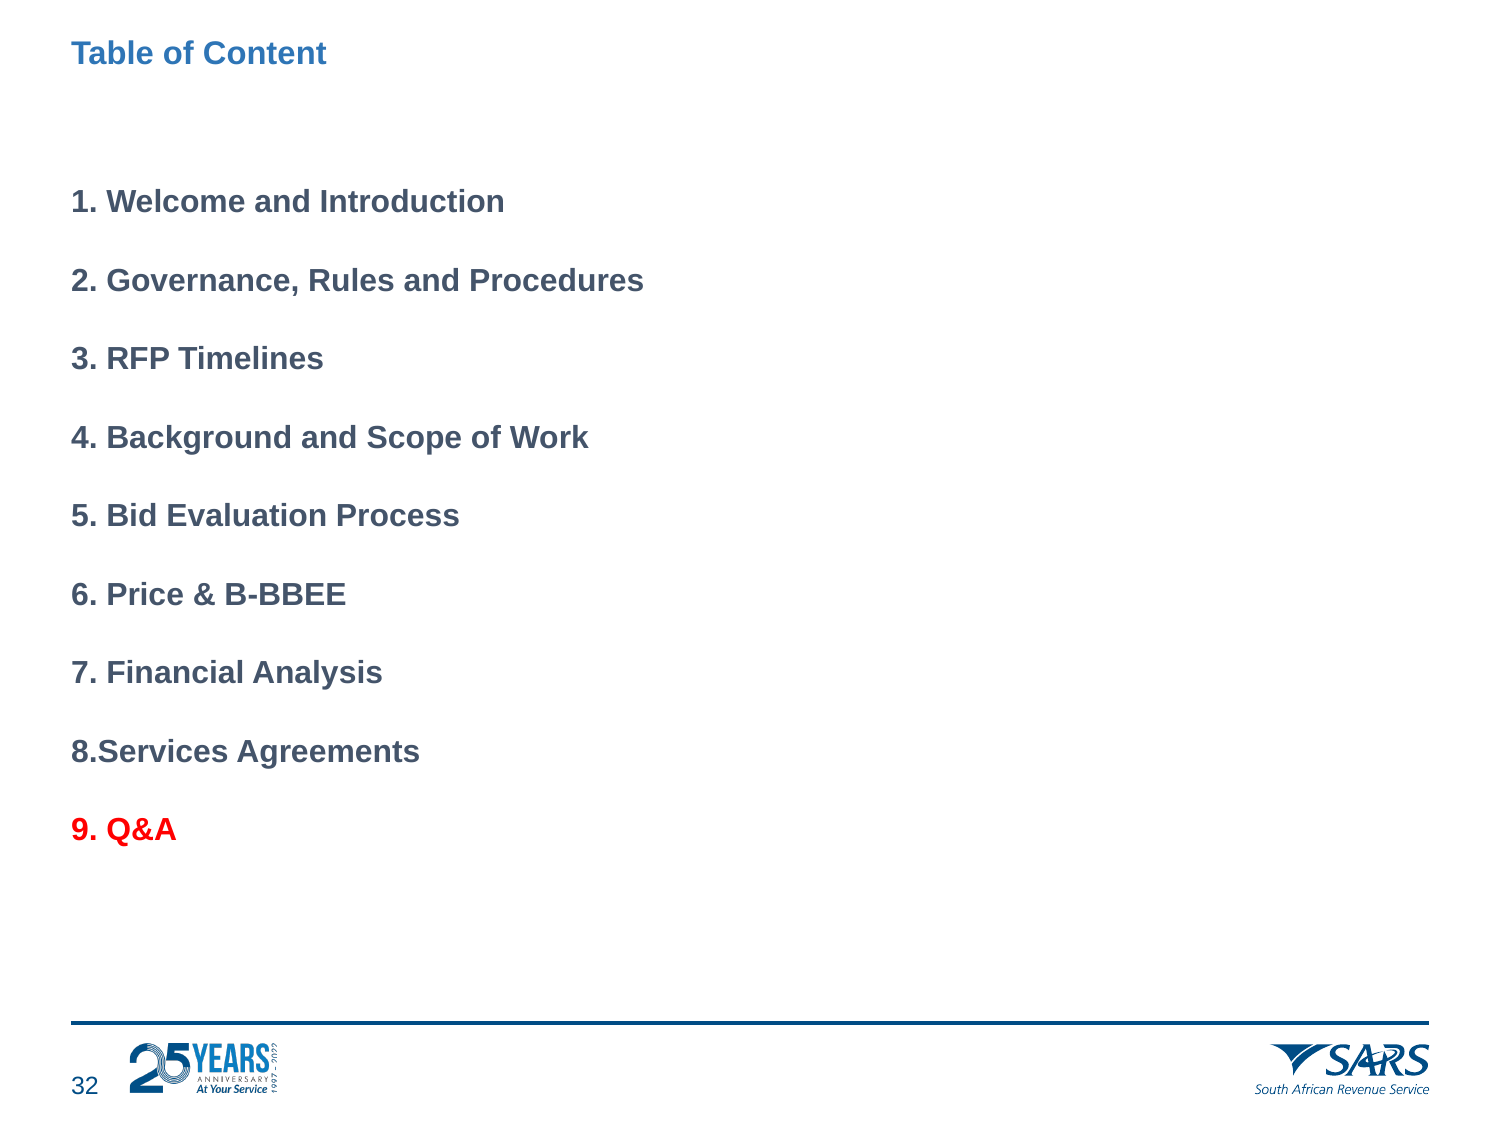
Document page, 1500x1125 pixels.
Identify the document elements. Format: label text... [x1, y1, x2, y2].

list 1. Welcome and Introduction 2. Governance, Rules and Procedures 3. RFP Timelines 4. Background and Scope of Work 5. Bid Evaluation Process 6. Price & B-BBEE 7. Financial Analysis 8.Services Agreements 9. Q&A [56, 159, 1430, 857]
title Table of Content [56, 28, 1350, 116]
slide_number 31 [56, 1054, 394, 1115]
